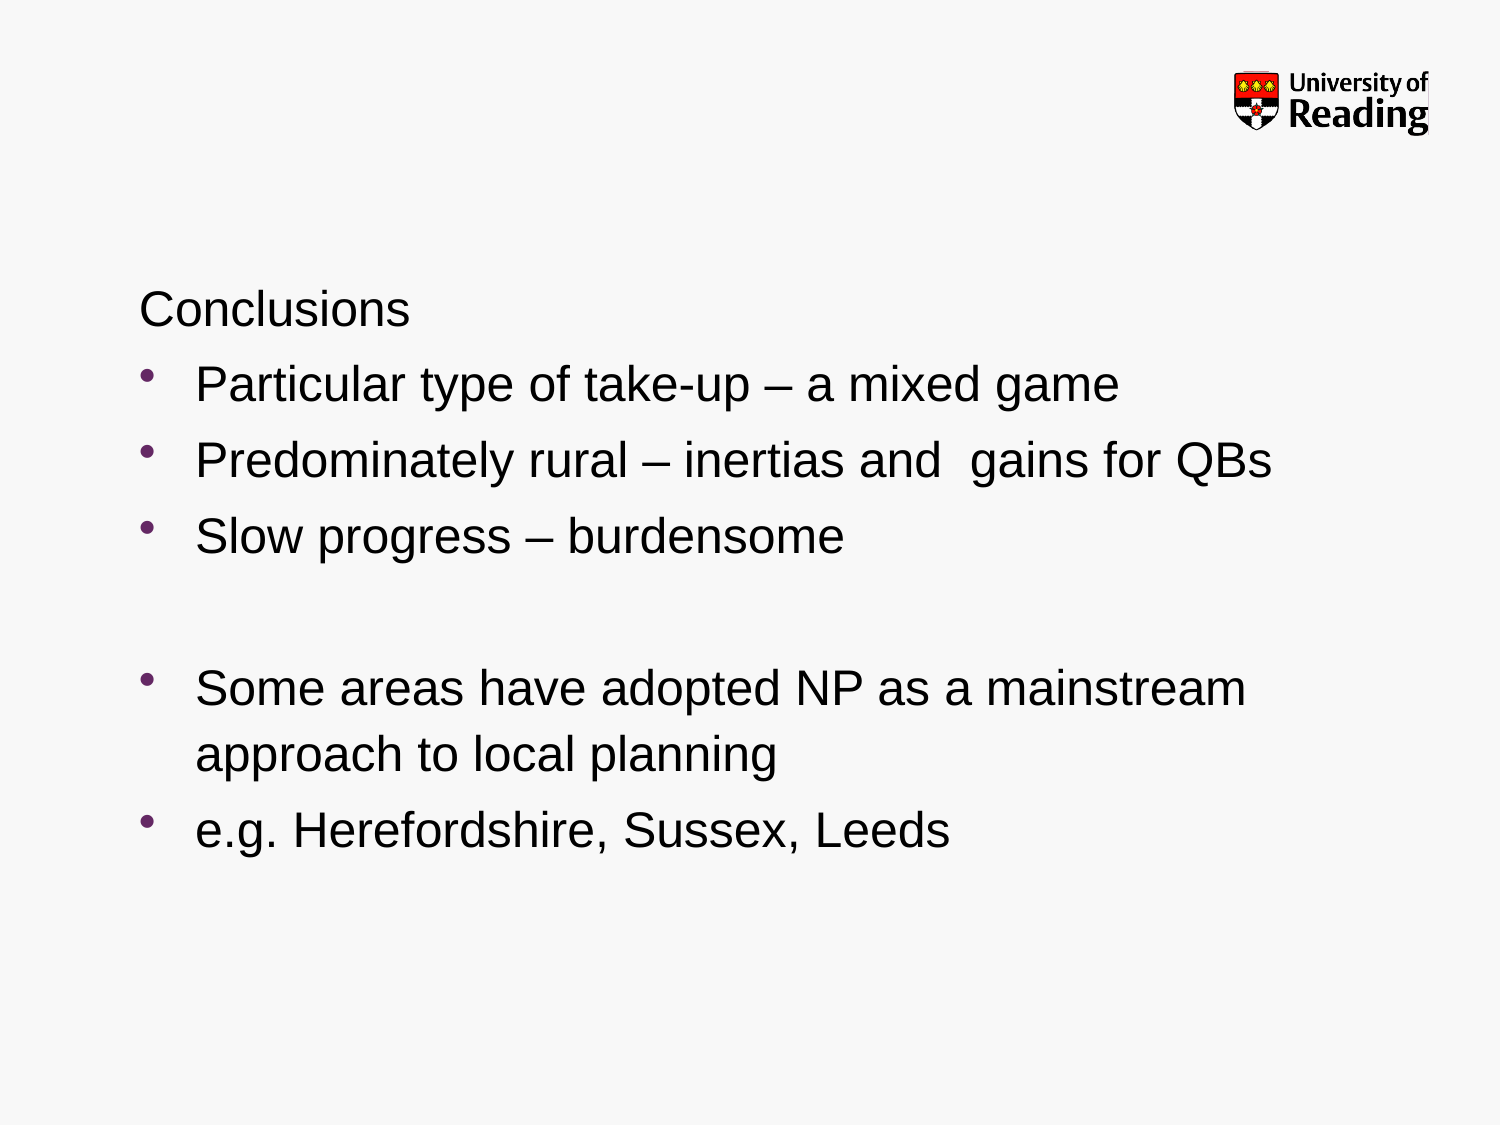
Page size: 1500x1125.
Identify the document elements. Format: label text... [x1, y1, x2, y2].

picture [1234, 71, 1429, 136]
list Conclusions Particular type of take-up – a mixed game Predominately rural – inertias and gains for QBs Slow progress – burdensome Some areas have adopted NP as a mainstream approach to local planning e.g. Herefordshire, Sussex, Leeds [123, 262, 1426, 976]
